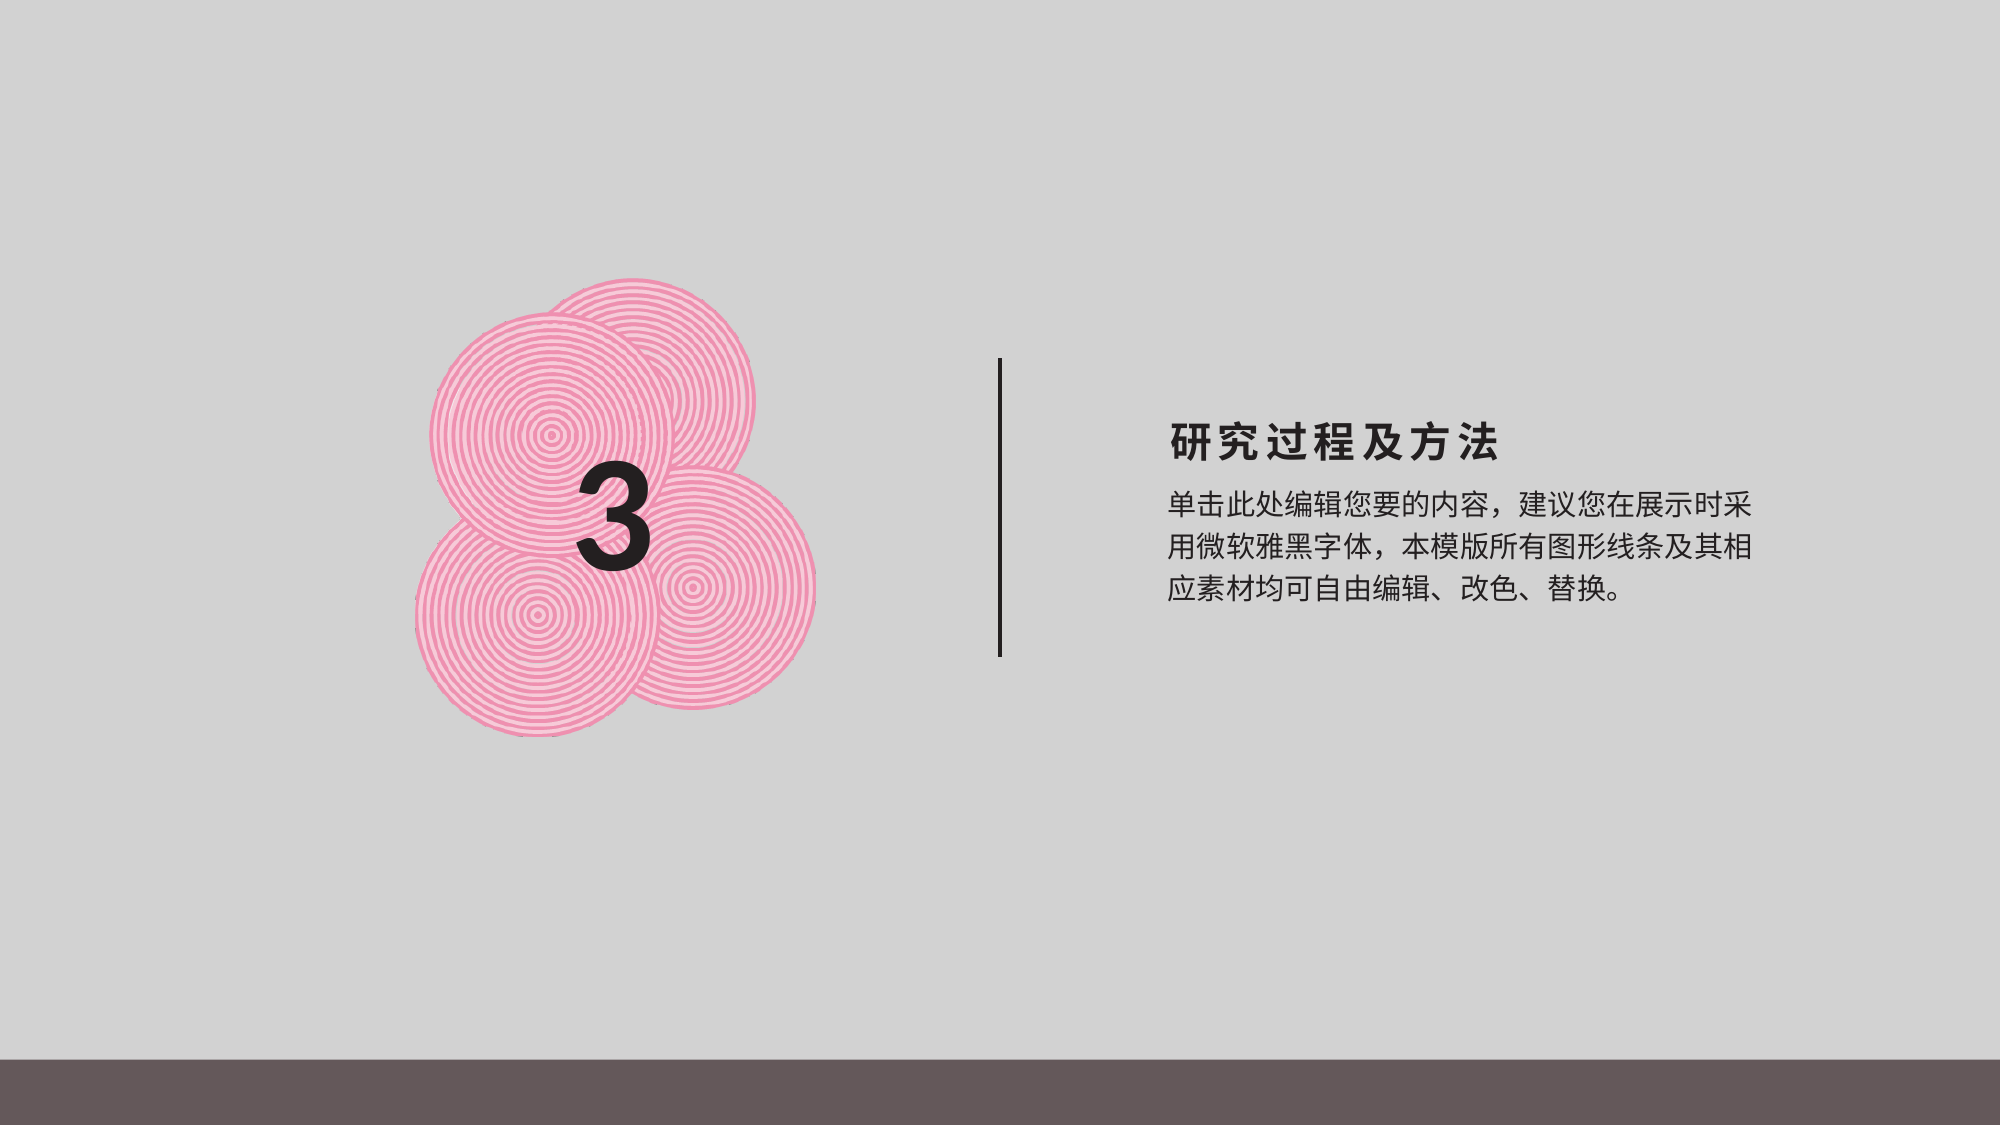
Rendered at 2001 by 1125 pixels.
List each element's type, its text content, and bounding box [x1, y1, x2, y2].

text_box [0, 1058, 2000, 1125]
text_box 研究过程及方法 [1155, 408, 1789, 474]
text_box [382, 278, 833, 737]
text_box 单击此处编辑您要的内容，建议您在展示时采用微软雅黑字体，本模版所有图形线条及其相应素材均可自由编辑、改色、替换。 [1167, 479, 1772, 605]
